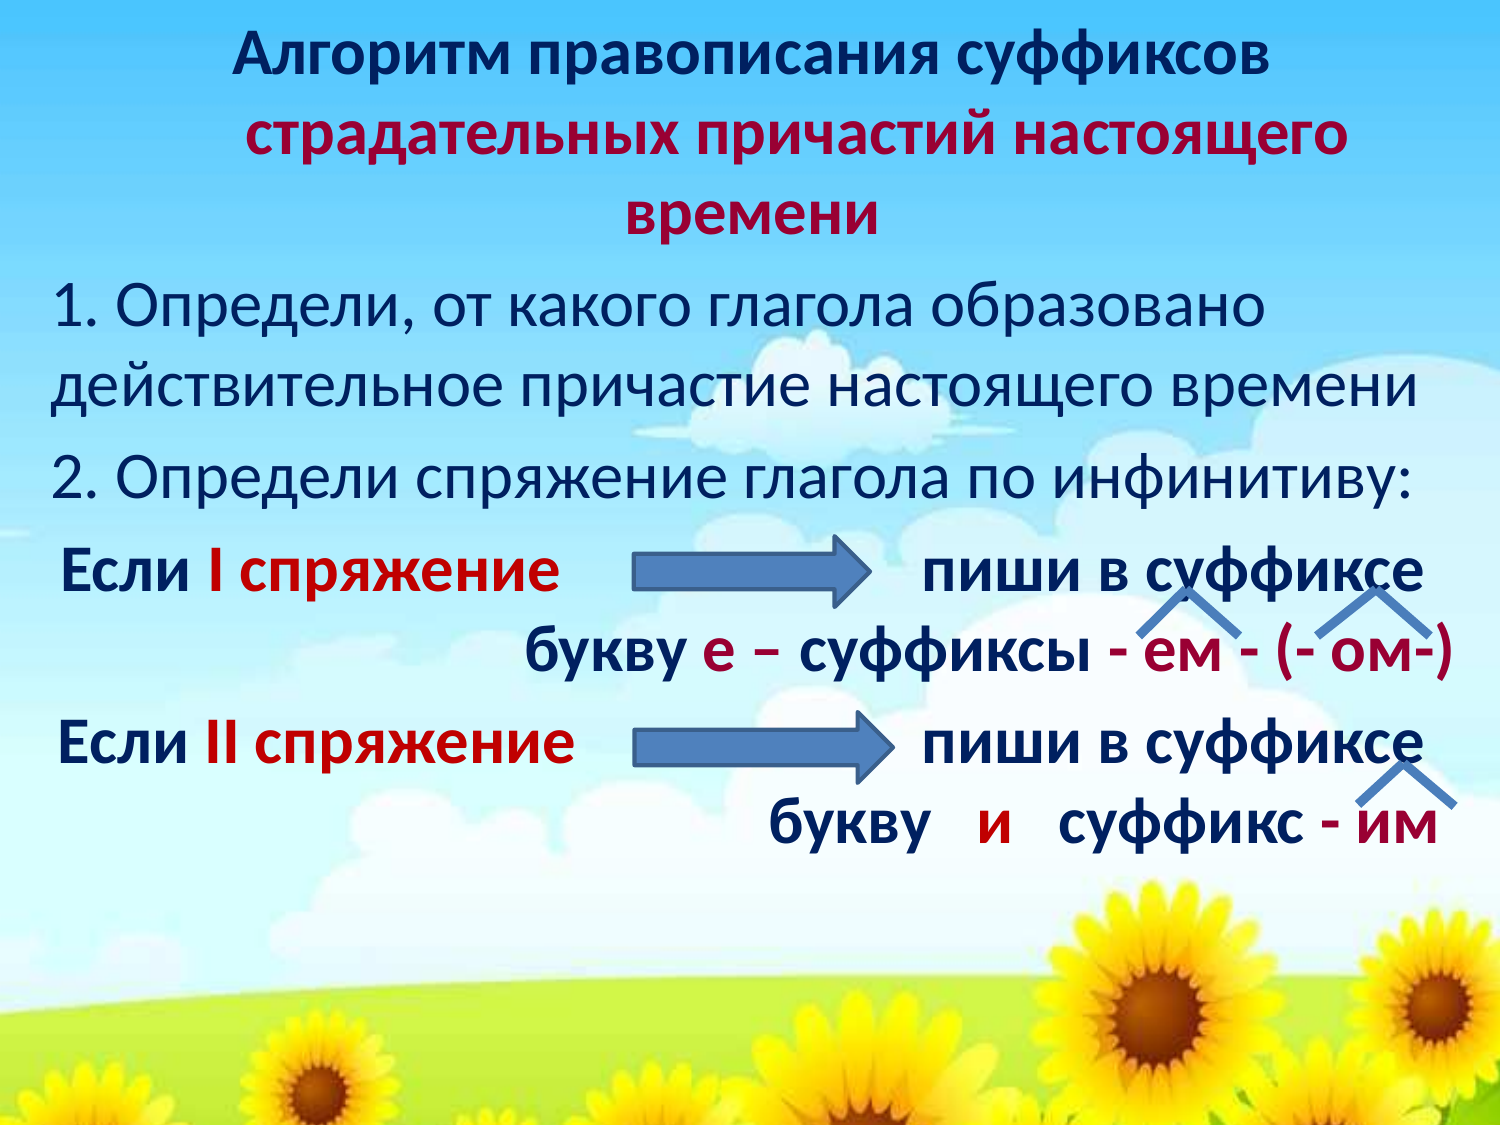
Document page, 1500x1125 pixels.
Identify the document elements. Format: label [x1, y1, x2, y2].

text_box [1357, 763, 1401, 805]
text_box [1375, 588, 1430, 637]
text_box [1138, 588, 1187, 637]
text_box [1403, 763, 1455, 807]
picture [0, 0, 1500, 1125]
text_box [1316, 588, 1374, 637]
text_box [1187, 588, 1240, 637]
